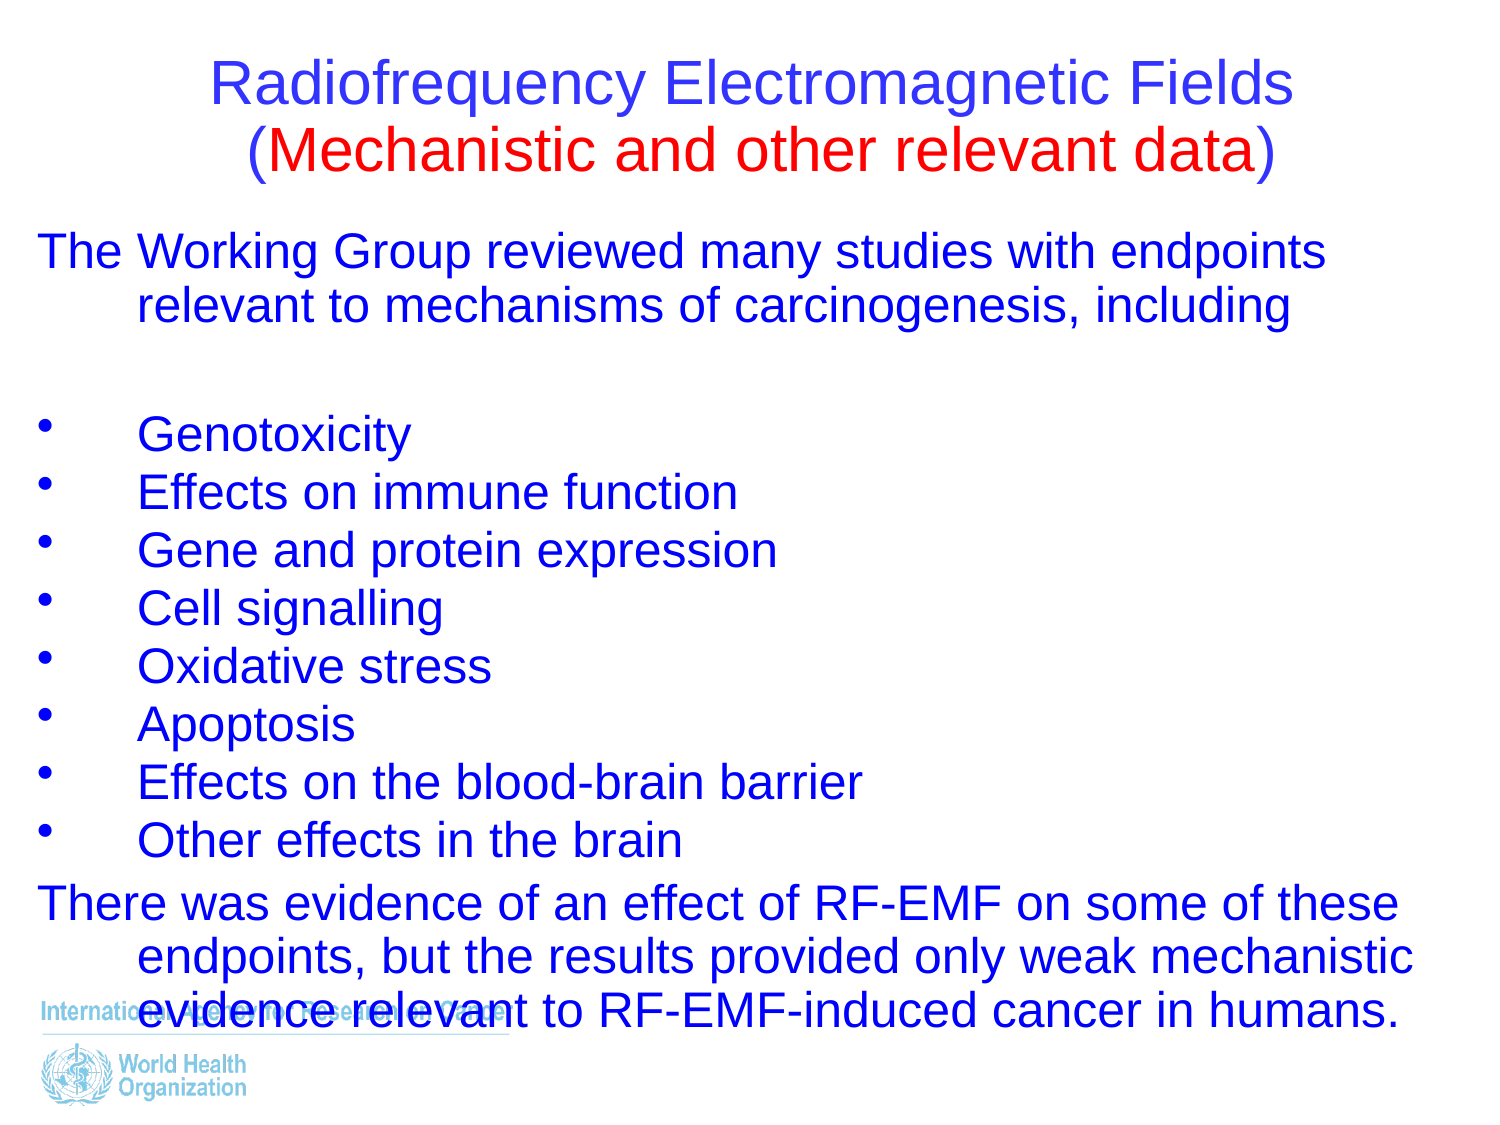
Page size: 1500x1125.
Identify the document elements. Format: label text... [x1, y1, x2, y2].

list The Working Group reviewed many studies with endpoints relevant to mechanisms of carcinogenesis, including Genotoxicity Effects on immune function Gene and protein expression Cell signalling Oxidative stress Apoptosis Effects on the blood-brain barrier Other effects in the brain There was evidence of an effect of RF-EMF on some of these endpoints, but the results provided only weak mechanistic evidence relevant to RF-EMF-induced cancer in humans. [21, 217, 1478, 985]
title Radiofrequency Electromagnetic Fields (Mechanistic and other relevant data) [95, 42, 1411, 193]
picture [41, 999, 513, 1106]
